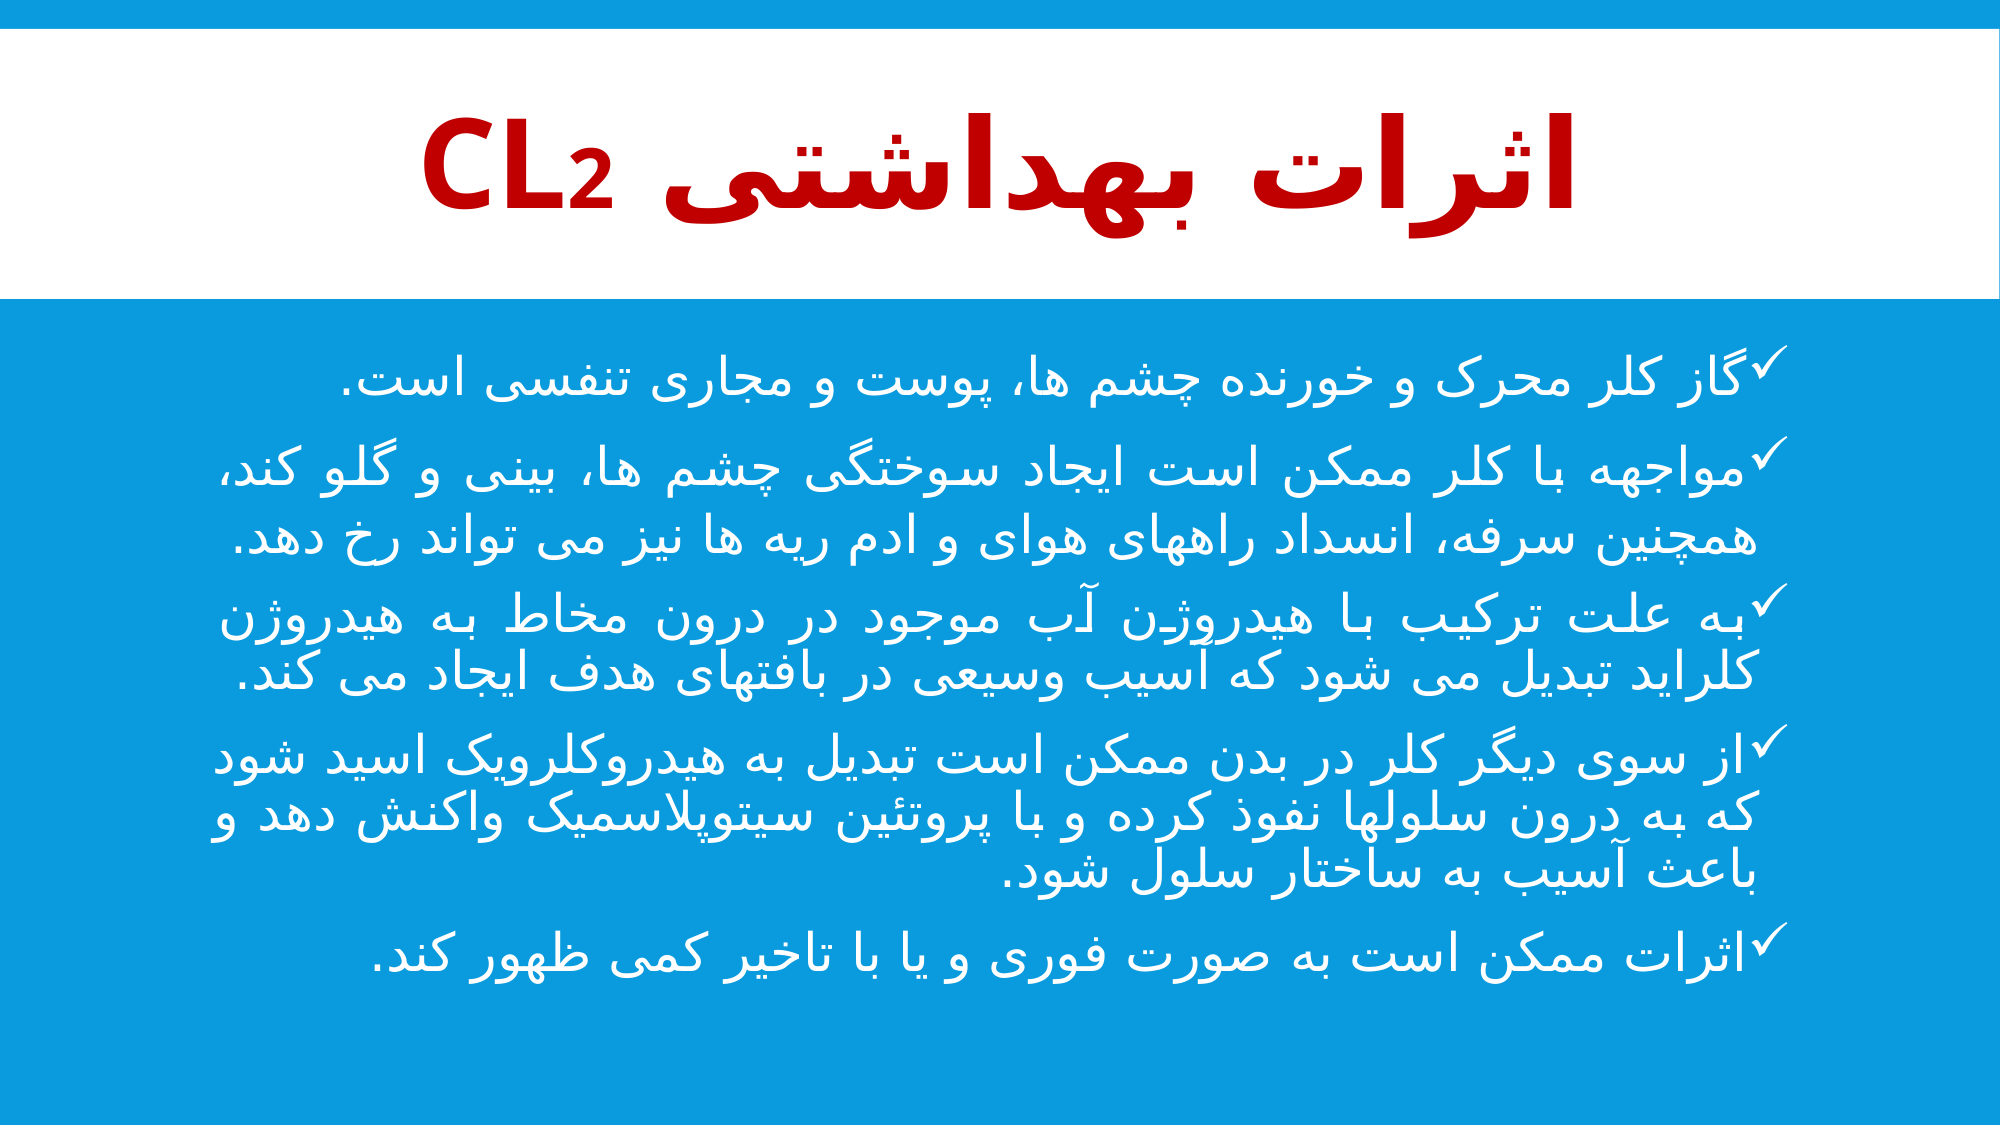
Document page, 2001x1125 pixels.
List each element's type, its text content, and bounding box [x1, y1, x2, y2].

list گاز کلر محرک و خورنده چشم ها، پوست و مجاری تنفسی است. مواجهه با کلر ممکن است ایجاد سوختگی چشم ها، بینی و گلو کند، همچنین سرفه، انسداد راههای هوای و ادم ریه ها نیز می تواند رخ دهد. به علت ترکیب با هیدروژن آب موجود در درون مخاط به هیدروژن کلراید تبدیل می شود که آسیب وسیعی در بافتهای هدف ایجاد می کند. از سوی دیگر کلر در بدن ممکن است تبدیل به هیدروکلرویک اسید شود که به درون سلولها نفوذ کرده و با پروتئین سیتوپلاسمیک واکنش دهد و باعث آسیب به ساختار سلول شود. اثرات ممکن است به صورت فوری و یا با تاخیر کمی ظهور کند. [197, 329, 1803, 1125]
title اثرات بهداشتی Cl2 [197, 46, 1803, 295]
